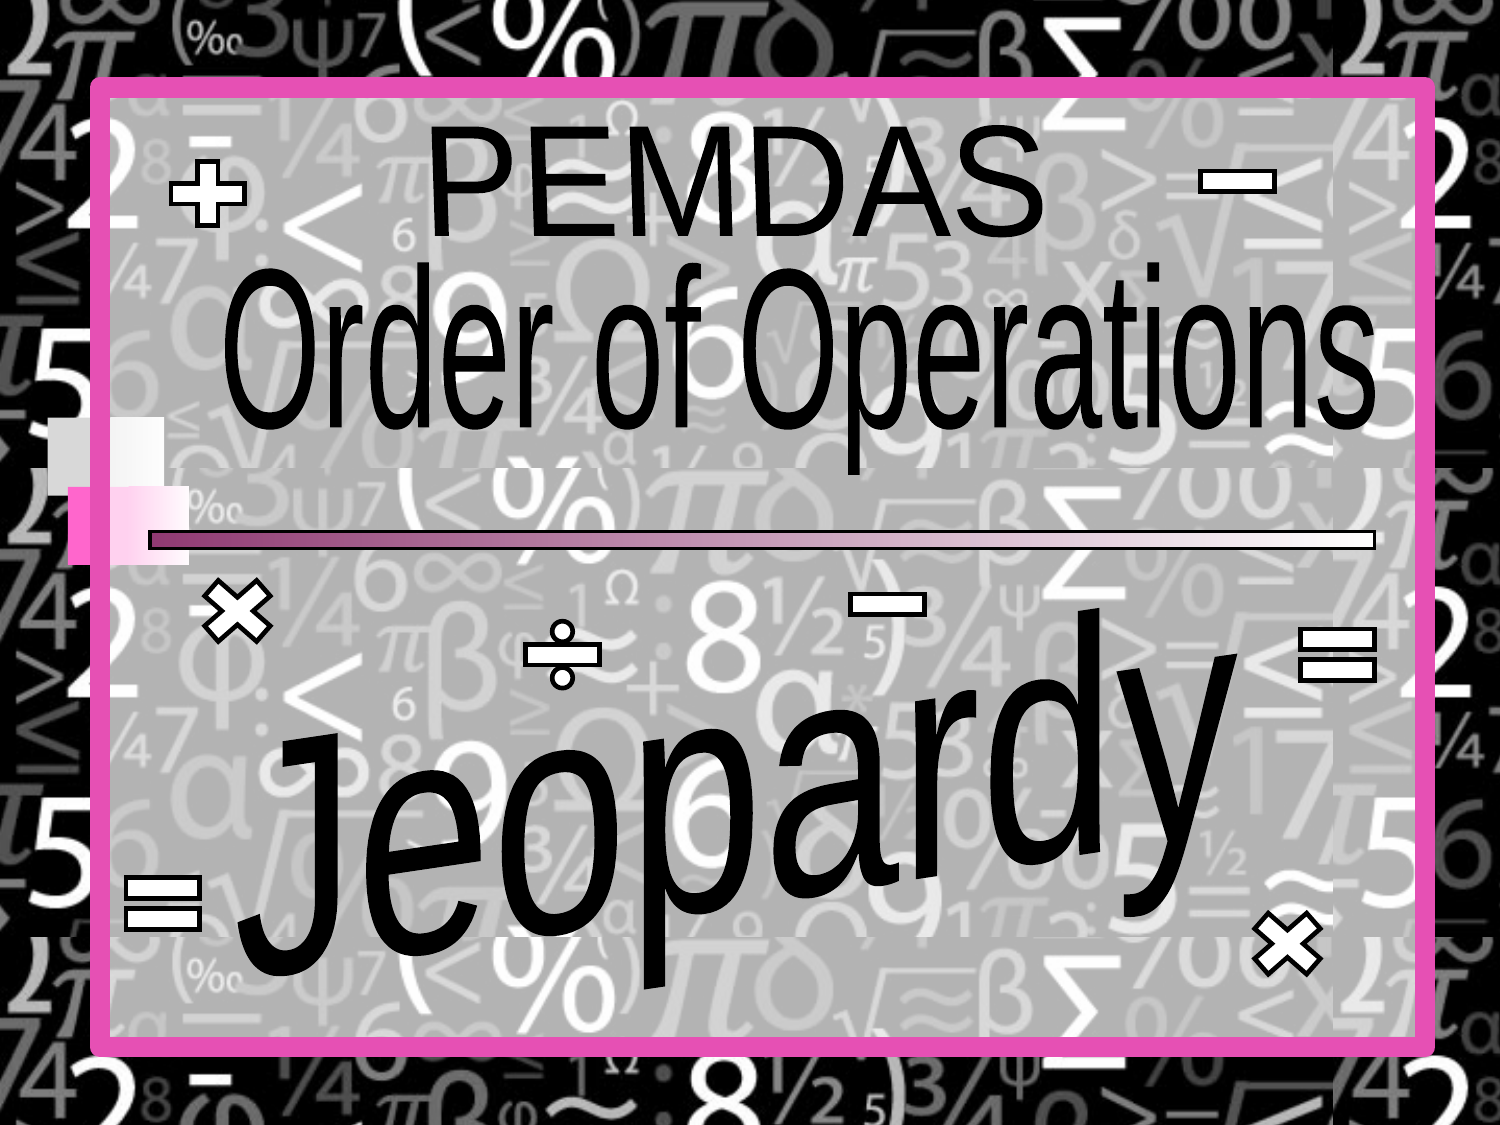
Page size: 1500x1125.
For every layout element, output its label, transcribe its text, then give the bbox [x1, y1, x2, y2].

text_box [98, 85, 1427, 1049]
text_box [171, 161, 245, 226]
text_box [552, 667, 573, 689]
text_box [204, 580, 271, 642]
text_box [126, 877, 200, 899]
text_box $ [91, 486, 98, 565]
text_box [150, 531, 1375, 549]
picture [0, 0, 1500, 1125]
text_box [1300, 628, 1375, 650]
text_box [552, 621, 573, 642]
text_box [126, 908, 200, 930]
text_box [1254, 913, 1321, 975]
text_box [1200, 170, 1275, 192]
text_box [1300, 659, 1375, 681]
text_box [850, 593, 925, 615]
text_box [525, 644, 600, 665]
